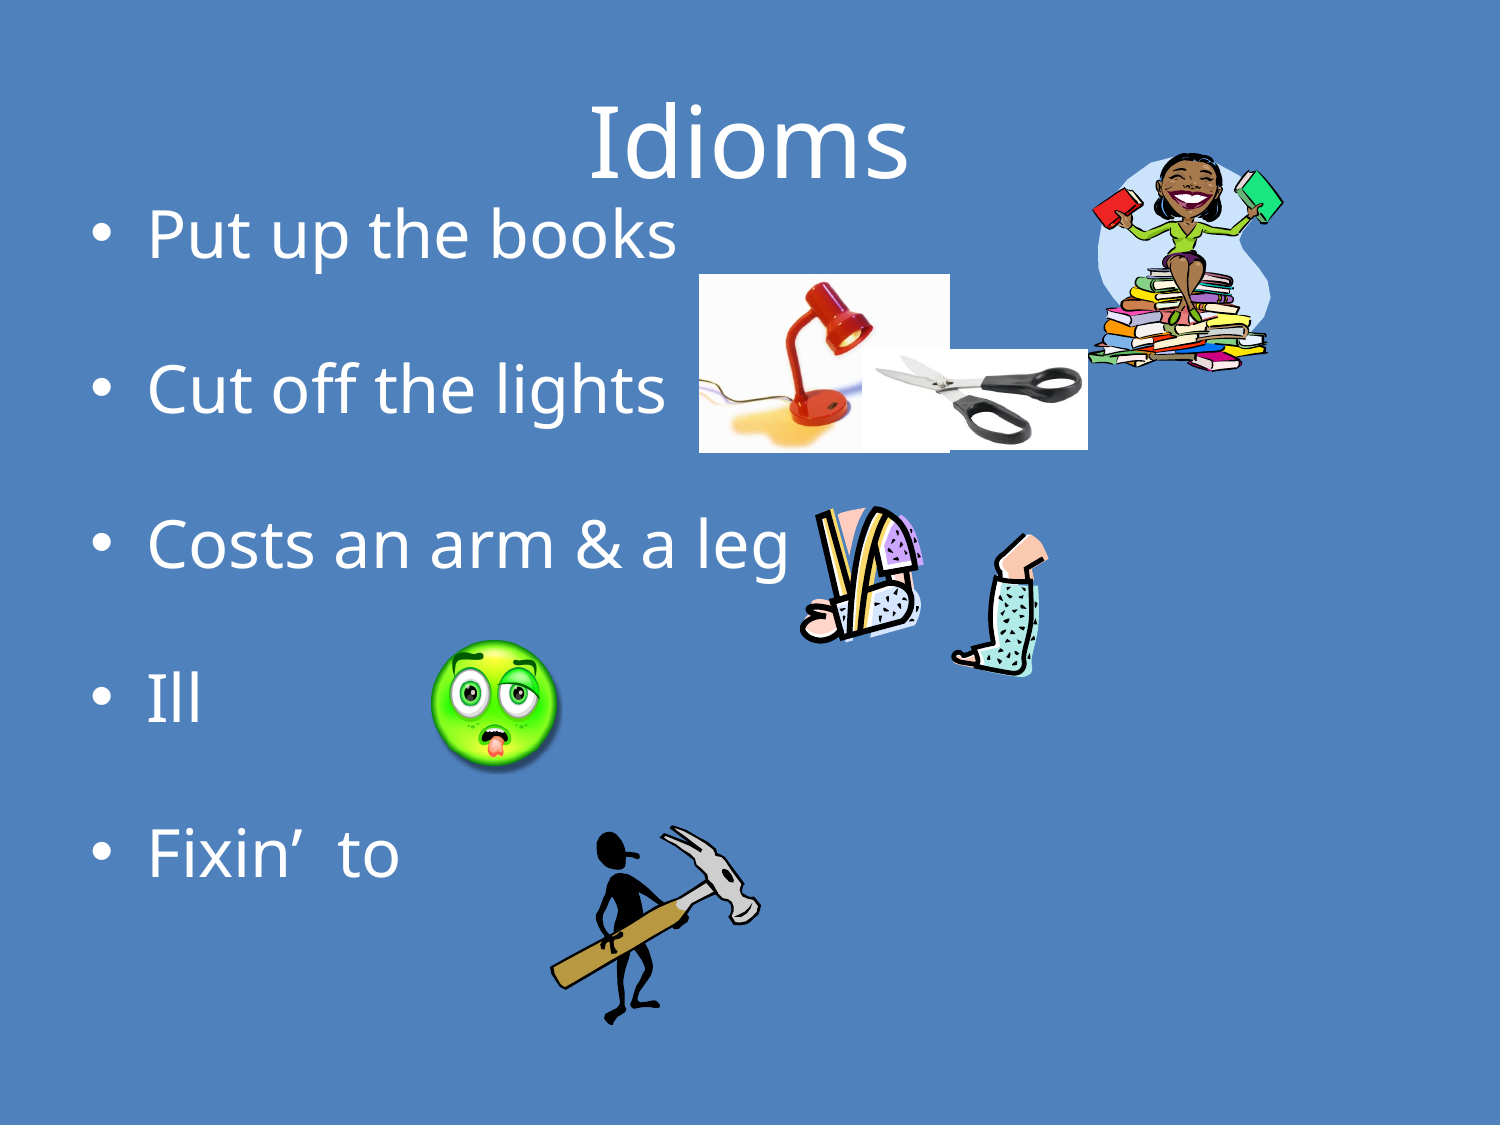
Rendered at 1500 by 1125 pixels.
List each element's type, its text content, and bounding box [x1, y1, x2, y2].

picture [799, 505, 926, 645]
picture [699, 149, 1288, 454]
list Put up the books Cut off the lights Costs an arm & a leg Ill Fixin’ to [75, 200, 1425, 1005]
picture [949, 532, 1051, 679]
picture [424, 637, 563, 776]
title Idioms [75, 45, 1425, 200]
picture [549, 824, 762, 1025]
